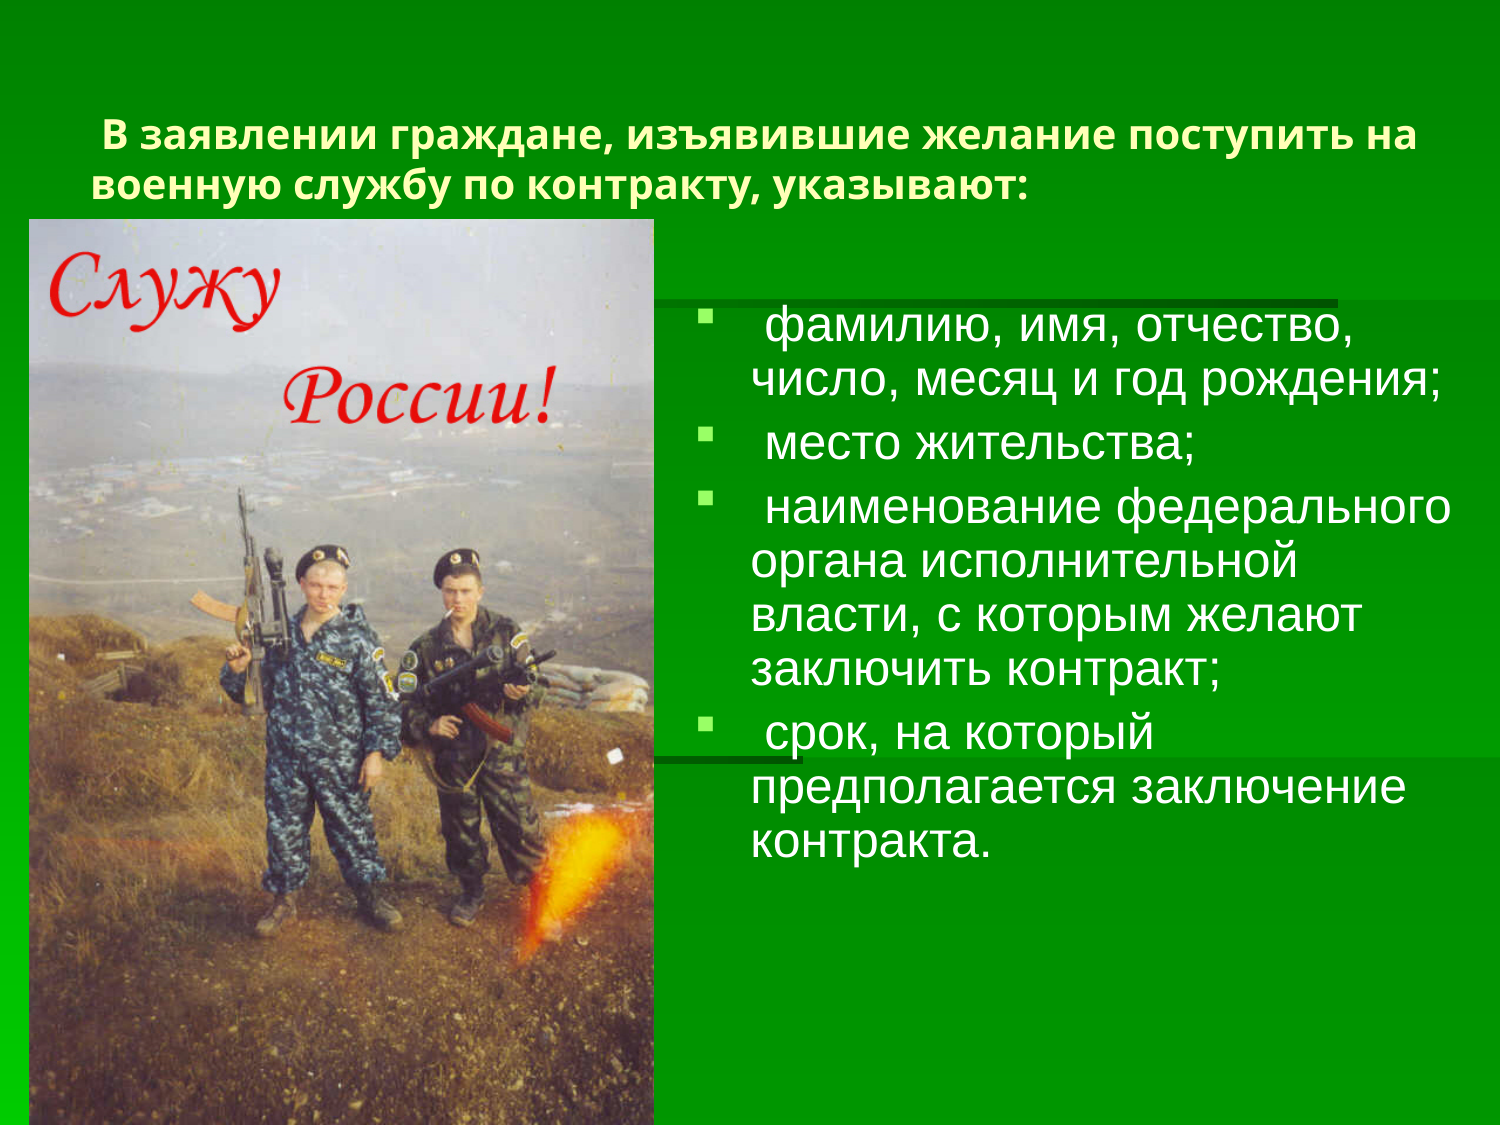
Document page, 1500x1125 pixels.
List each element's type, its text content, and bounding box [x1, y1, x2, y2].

list фамилию, имя, отчество, число, месяц и год рождения; место жительства; наименование федерального органа исполнительной власти, с которым желают заключить контракт; срок, на который предполагается заключение контракта. [678, 290, 1500, 918]
picture [29, 219, 654, 1125]
title В заявлении граждане, изъявившие желание поступить на военную службу по контракту, указывают: [74, 39, 1451, 276]
